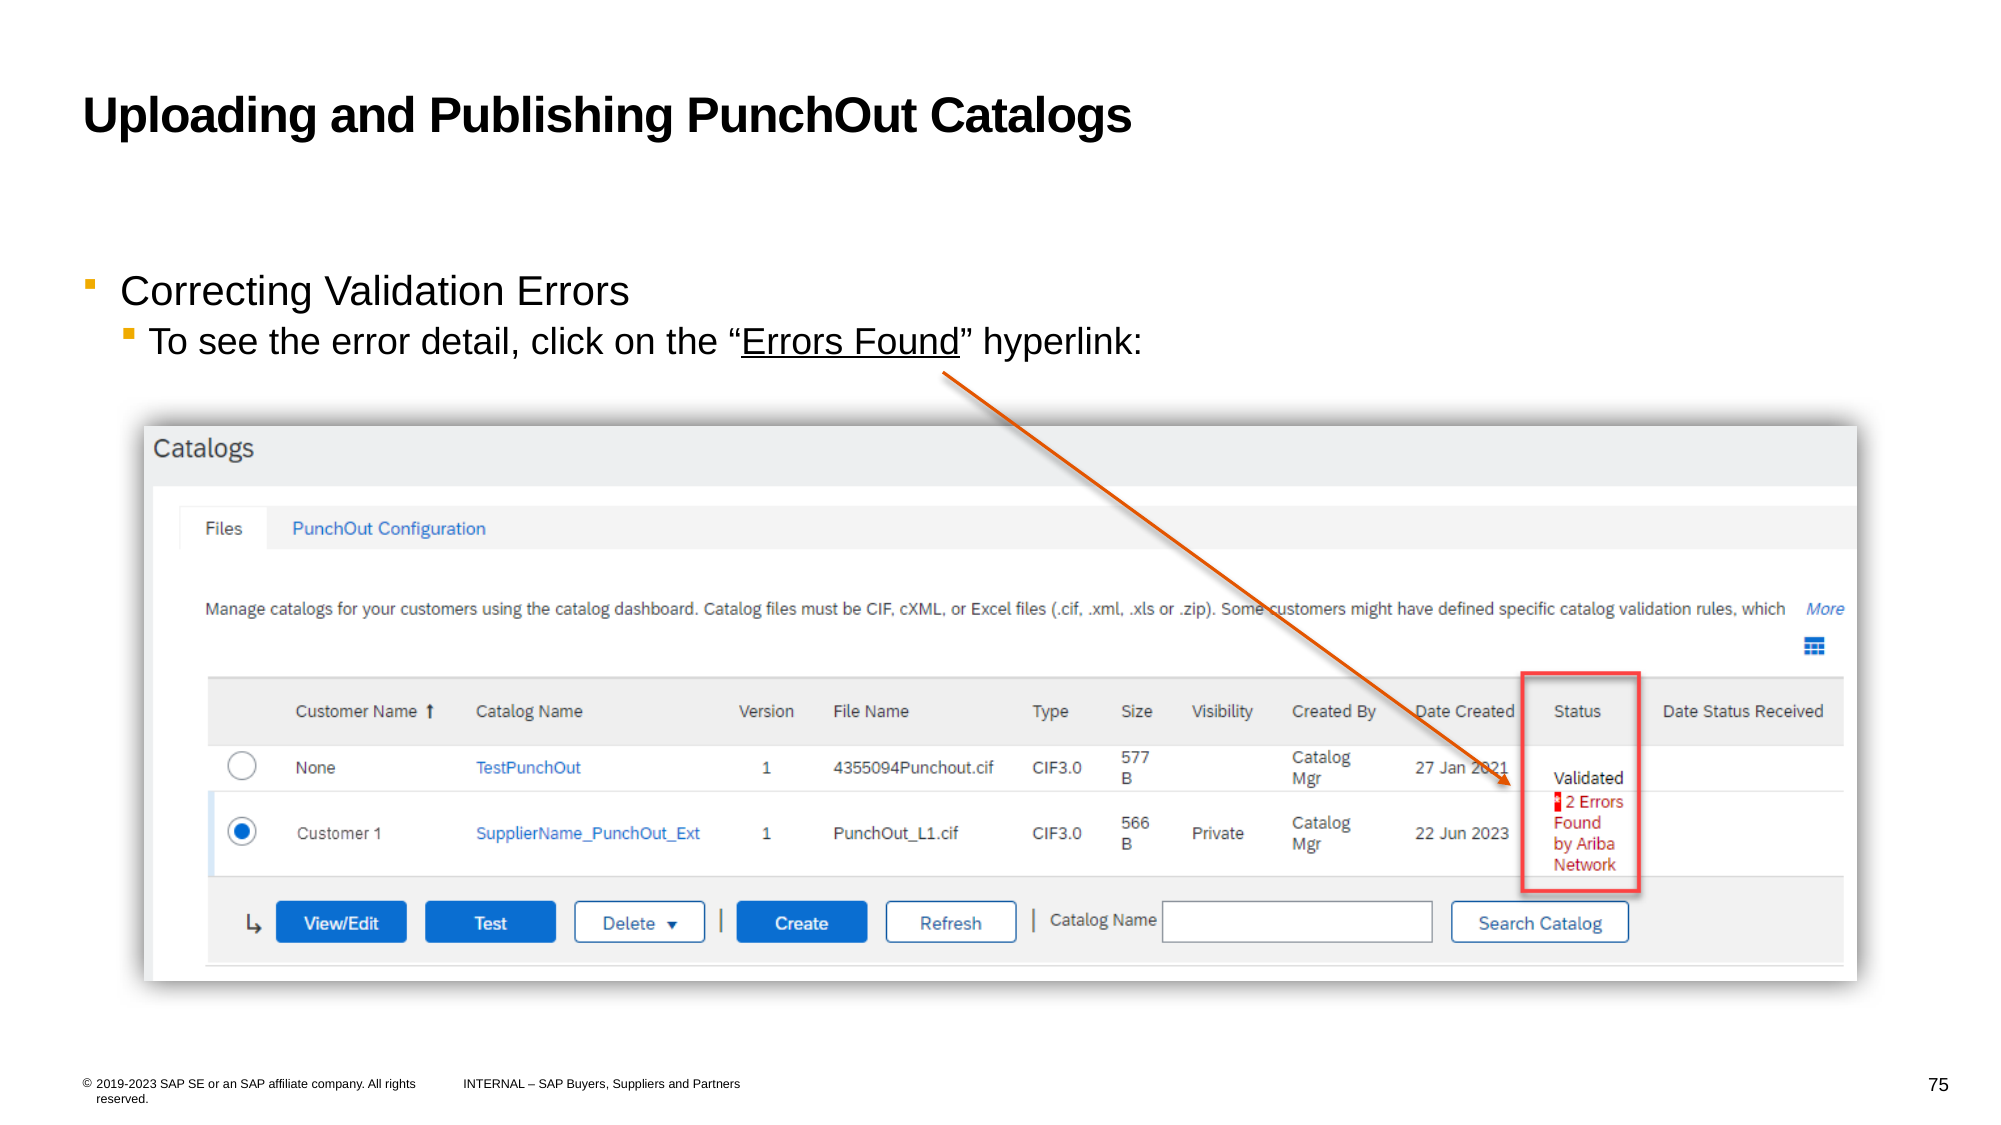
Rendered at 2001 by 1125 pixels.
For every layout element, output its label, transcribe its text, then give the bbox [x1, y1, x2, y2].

title Uploading and Publishing PunchOut Catalogs [82, 82, 1918, 144]
picture [143, 426, 1857, 981]
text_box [942, 371, 1512, 787]
list Correcting Validation Errors To see the error detail, click on the “Errors Found” hyperlink: [82, 265, 1918, 1040]
